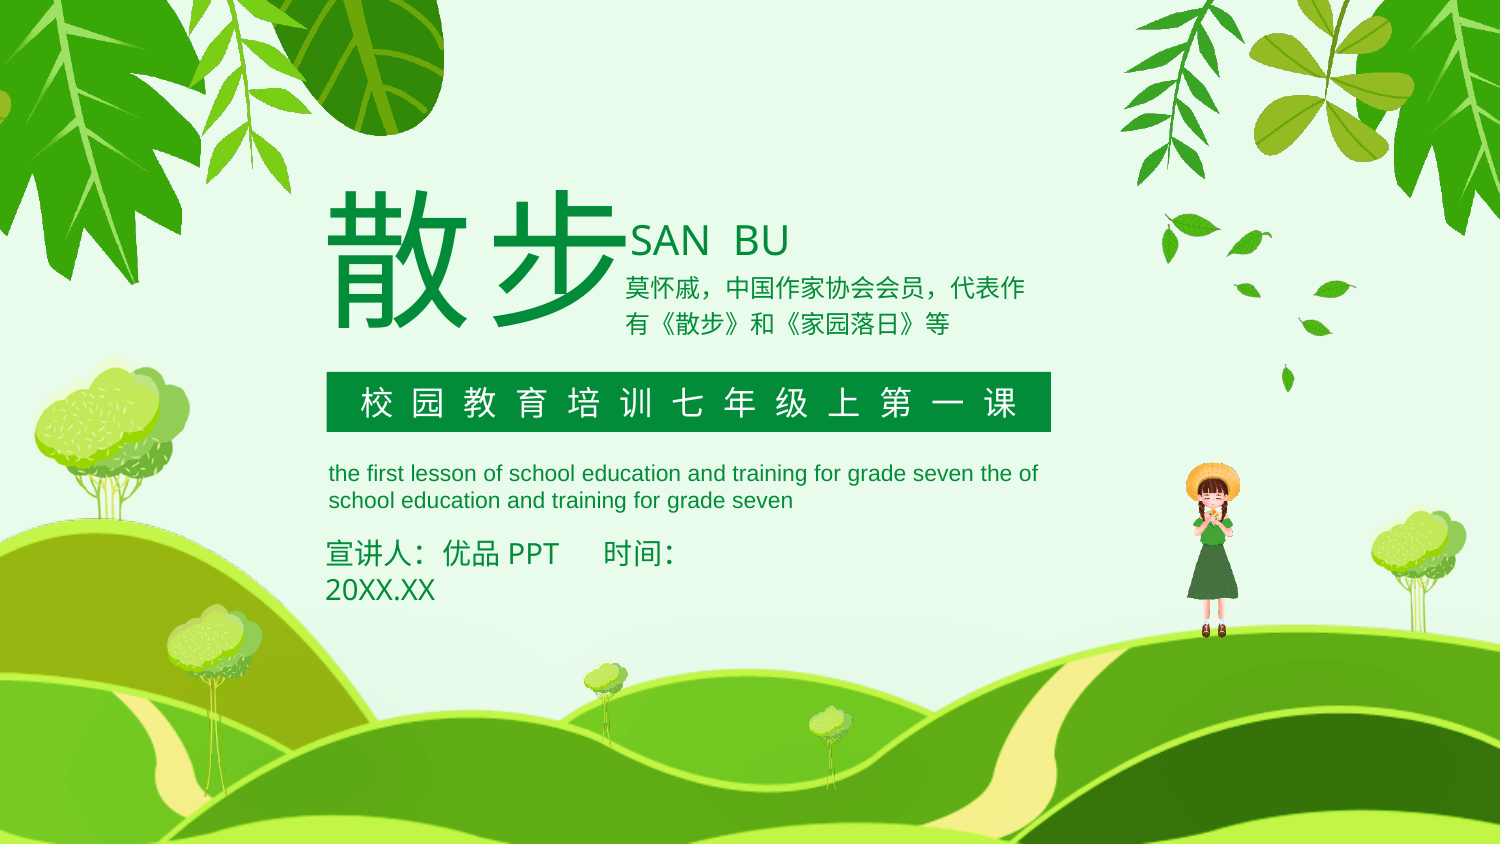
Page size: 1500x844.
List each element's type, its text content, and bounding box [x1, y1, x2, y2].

picture [0, 0, 482, 301]
text_box 散步 [308, 159, 651, 355]
text_box 校园教育培训七年级上第一课 [326, 371, 1051, 432]
text_box 莫怀戚，中国作家协会会员，代表作有《散步》和《家园落日》等 [610, 258, 1063, 346]
picture [0, 355, 1500, 844]
text_box SAN BU [615, 206, 806, 258]
picture [1112, 0, 1500, 409]
text_box the first lesson of school education and training for grade seven the of school education and training for grade seven [313, 451, 1064, 495]
